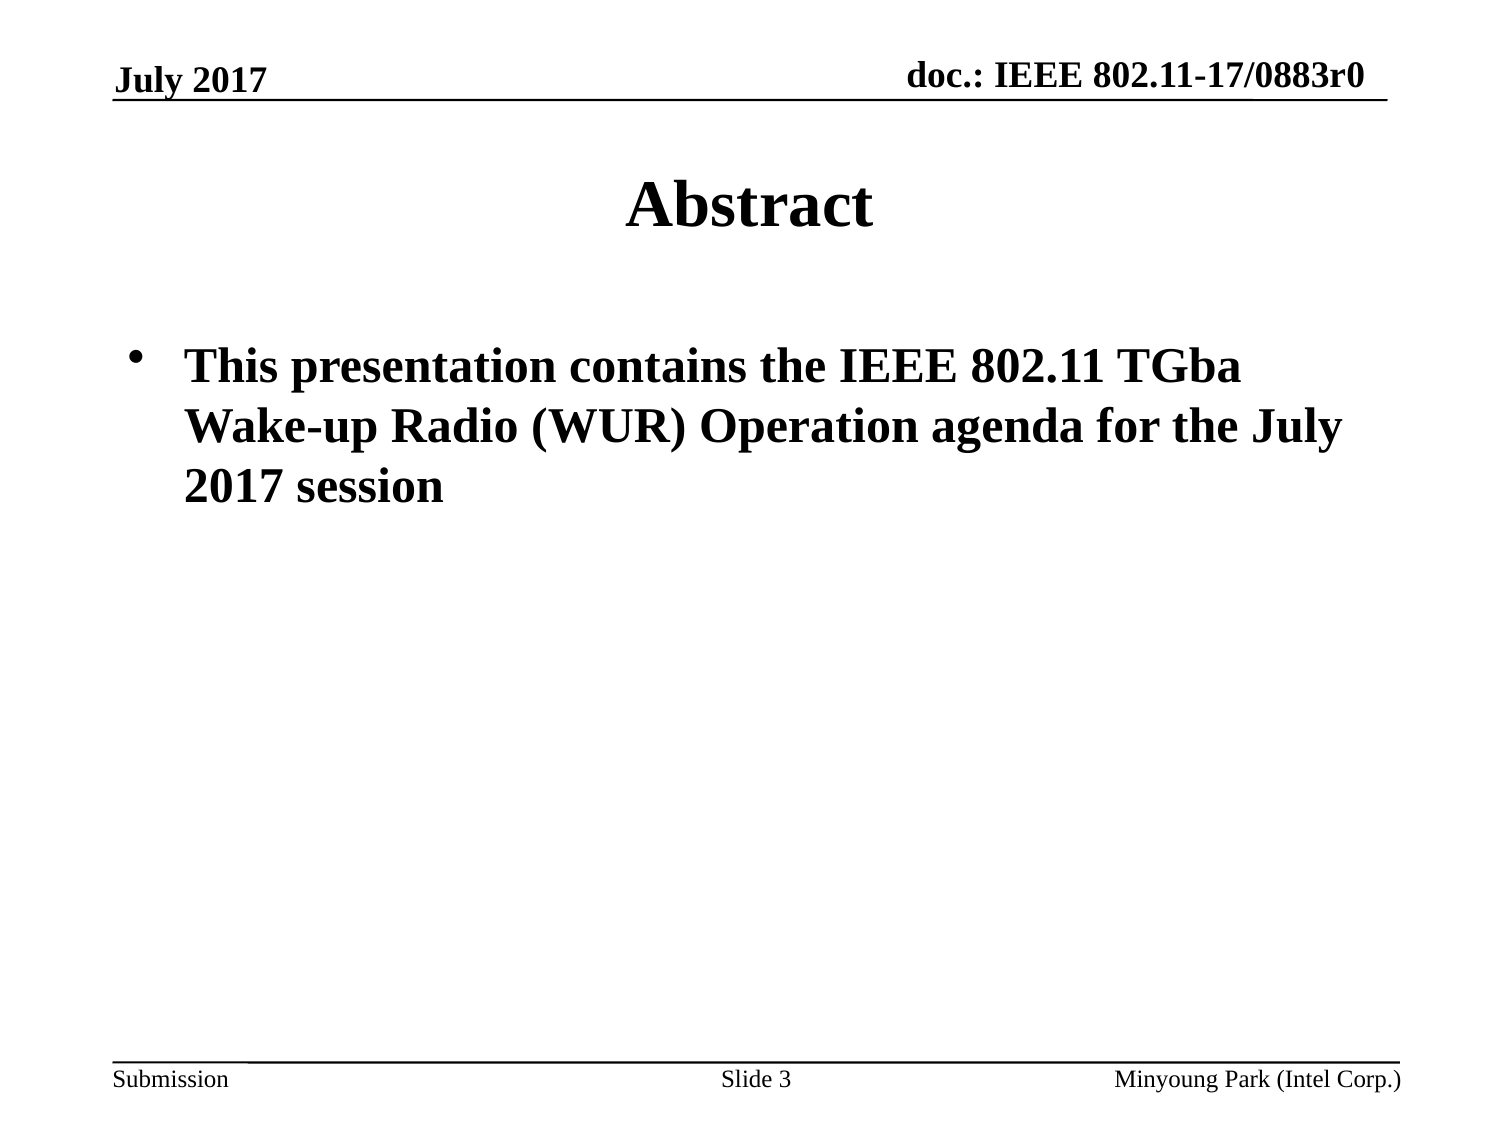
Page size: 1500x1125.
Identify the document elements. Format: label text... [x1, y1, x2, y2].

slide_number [114, 54, 374, 101]
footer Minyoung Park (Intel Corp.) [949, 1061, 1402, 1093]
slide_number Slide 3 [712, 1061, 800, 1093]
title Abstract [112, 112, 1388, 288]
list This presentation contains the IEEE 802.11 TGba Wake-up Radio (WUR) Operation agenda for the July 2017 session [112, 324, 1388, 1000]
